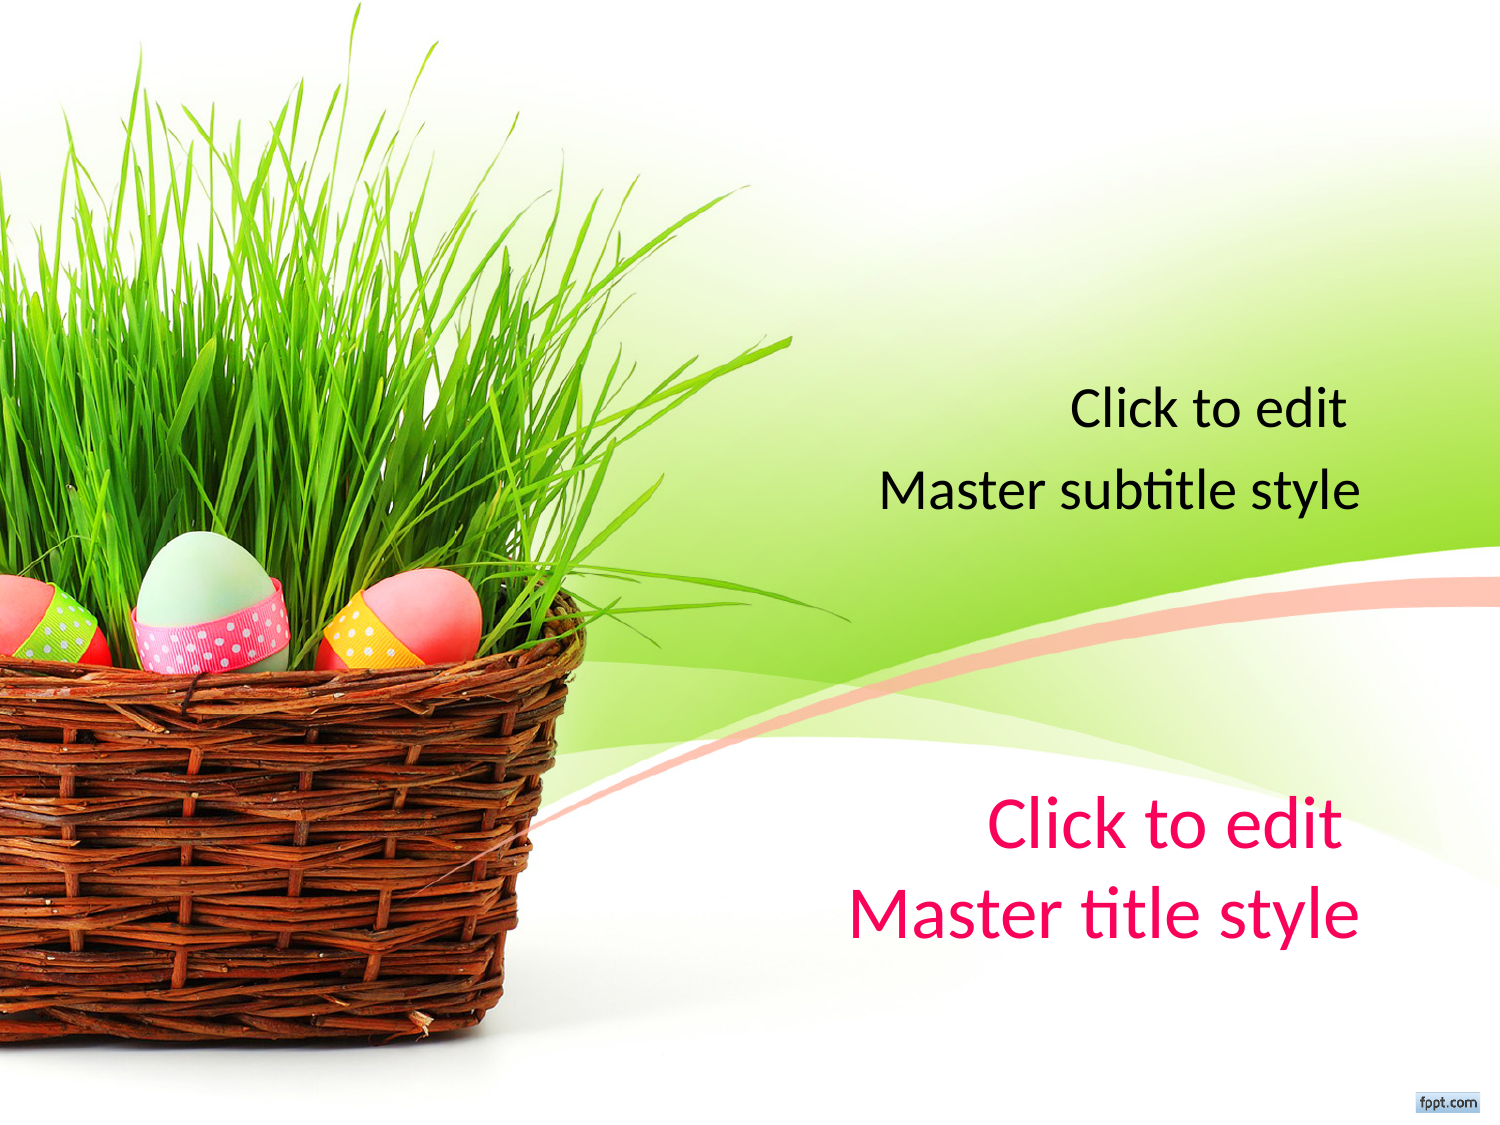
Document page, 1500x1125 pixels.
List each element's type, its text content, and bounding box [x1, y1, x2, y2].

subtitle Click to edit Master subtitle style [148, 362, 1377, 538]
picture [0, 0, 1500, 1125]
title Click to edit Master title style [148, 737, 1377, 989]
